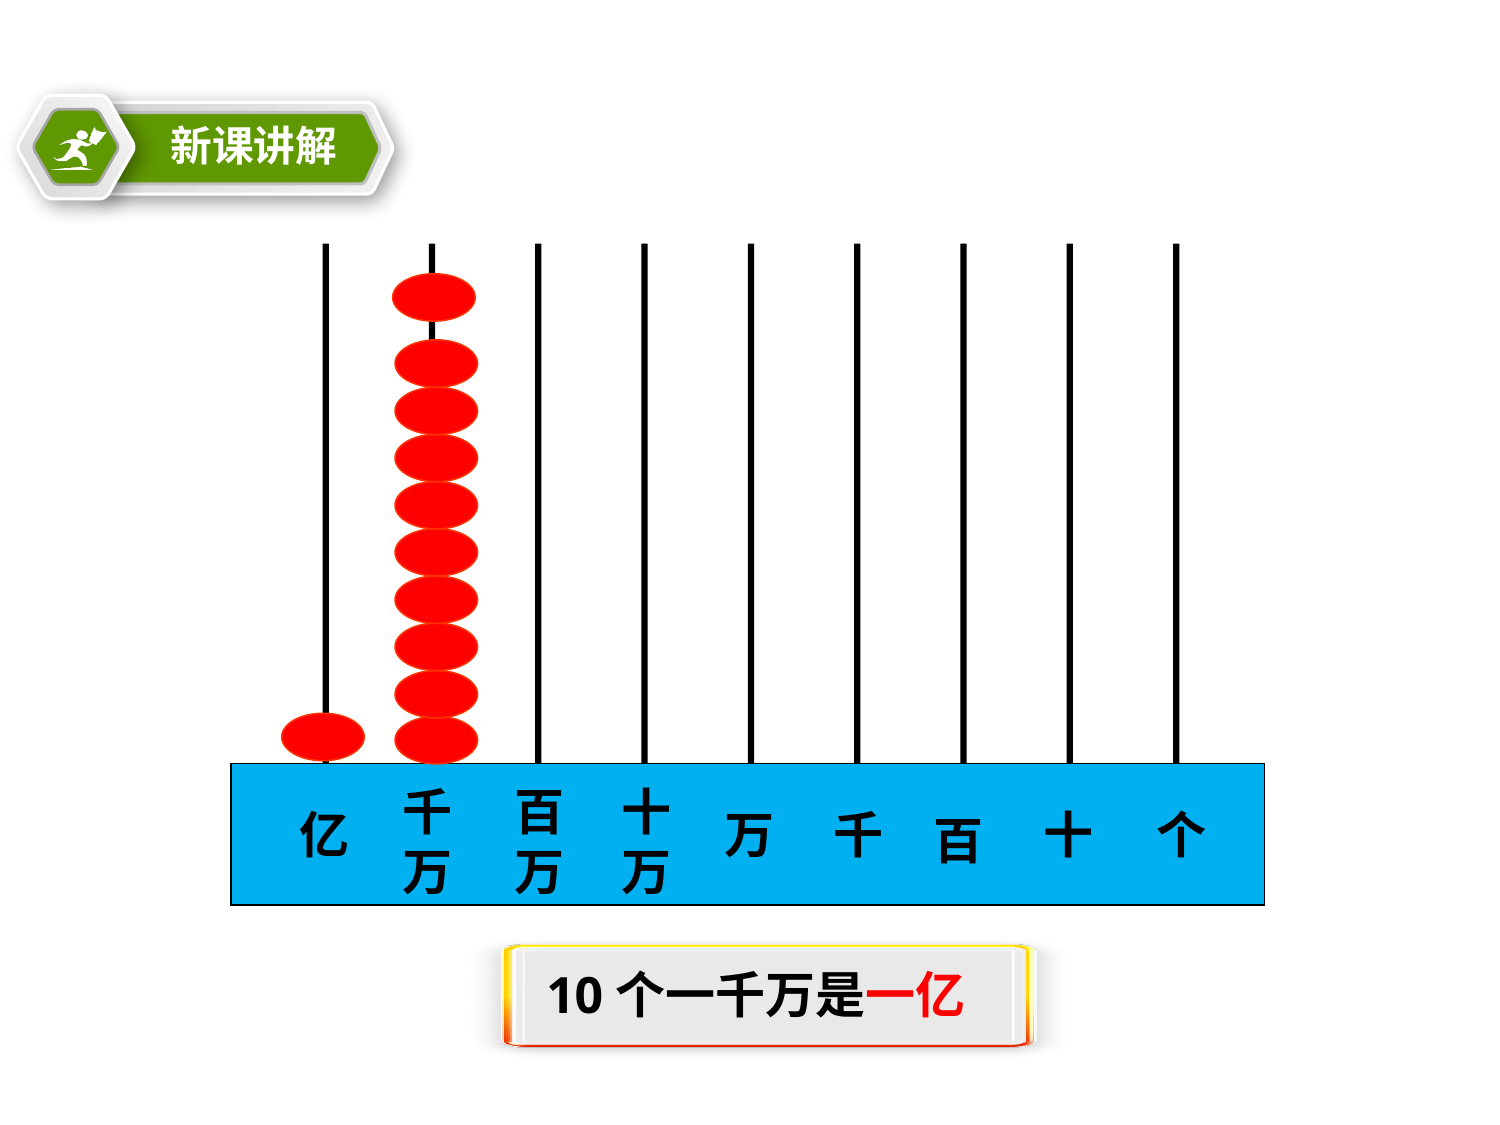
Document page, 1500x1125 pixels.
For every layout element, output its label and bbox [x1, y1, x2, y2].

text_box [451, 932, 1388, 1064]
text_box [231, 243, 1265, 909]
text_box [17, 95, 393, 235]
